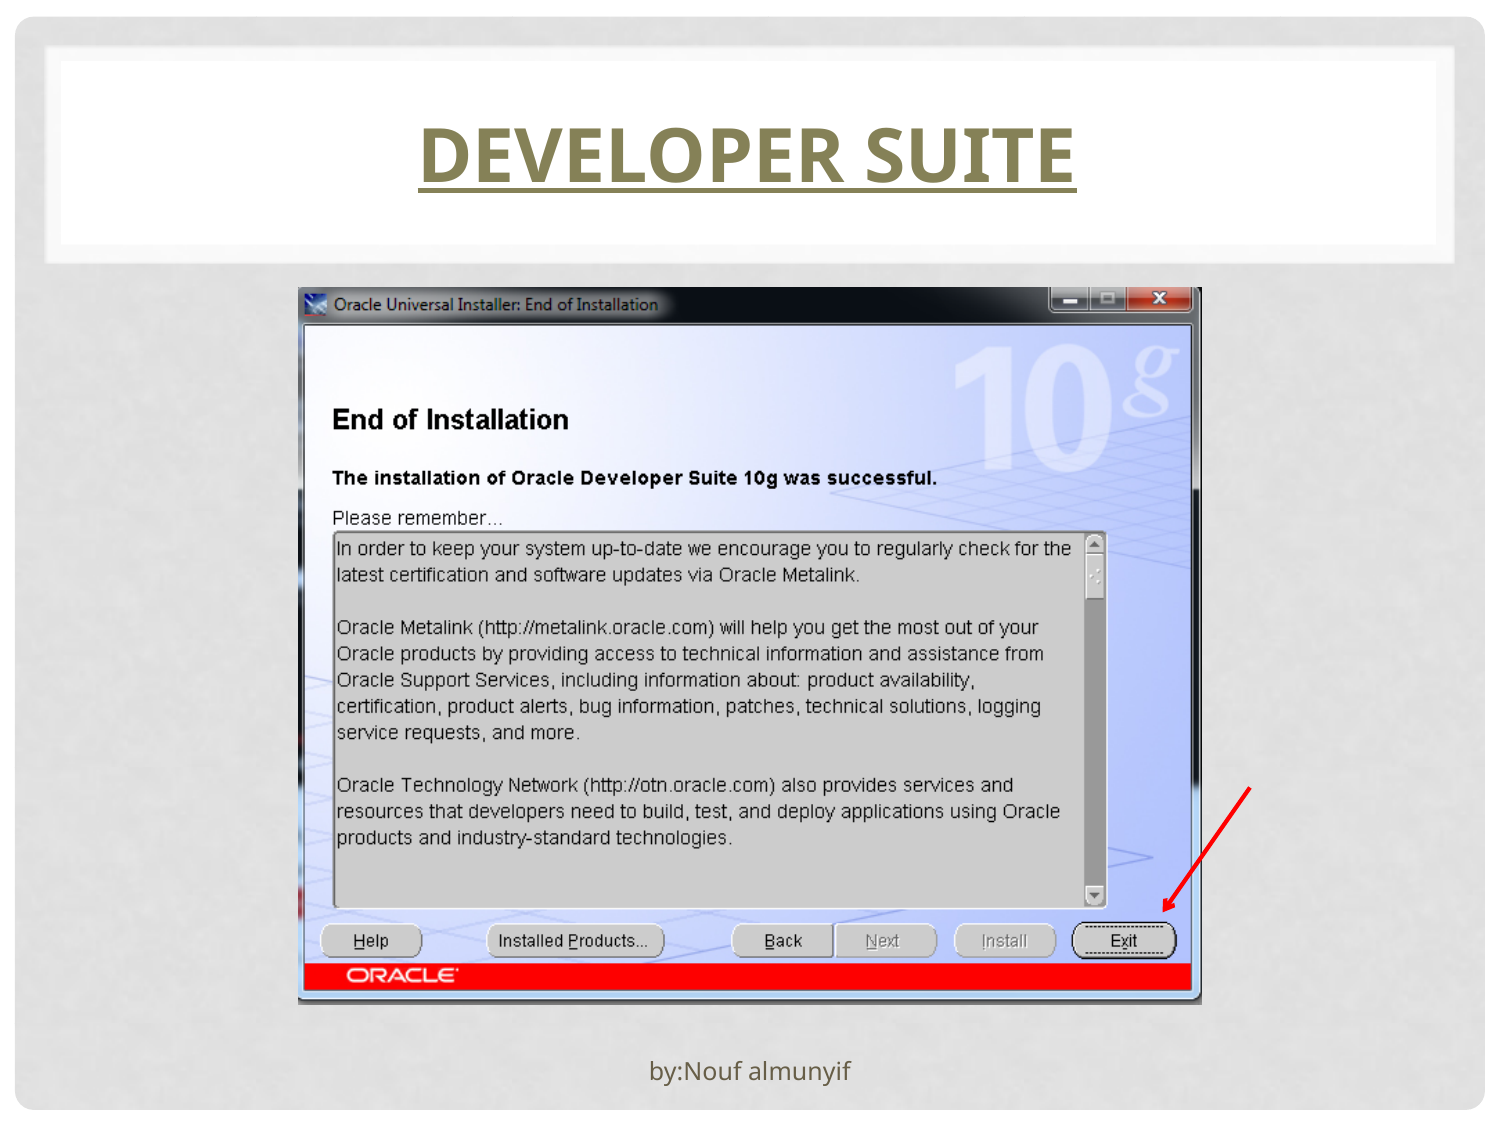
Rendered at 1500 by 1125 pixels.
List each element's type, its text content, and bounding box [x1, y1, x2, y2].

footer by:Nouf almunyif [512, 1042, 988, 1103]
title Developer suite [69, 66, 1425, 238]
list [298, 287, 1202, 1006]
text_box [1162, 787, 1251, 913]
